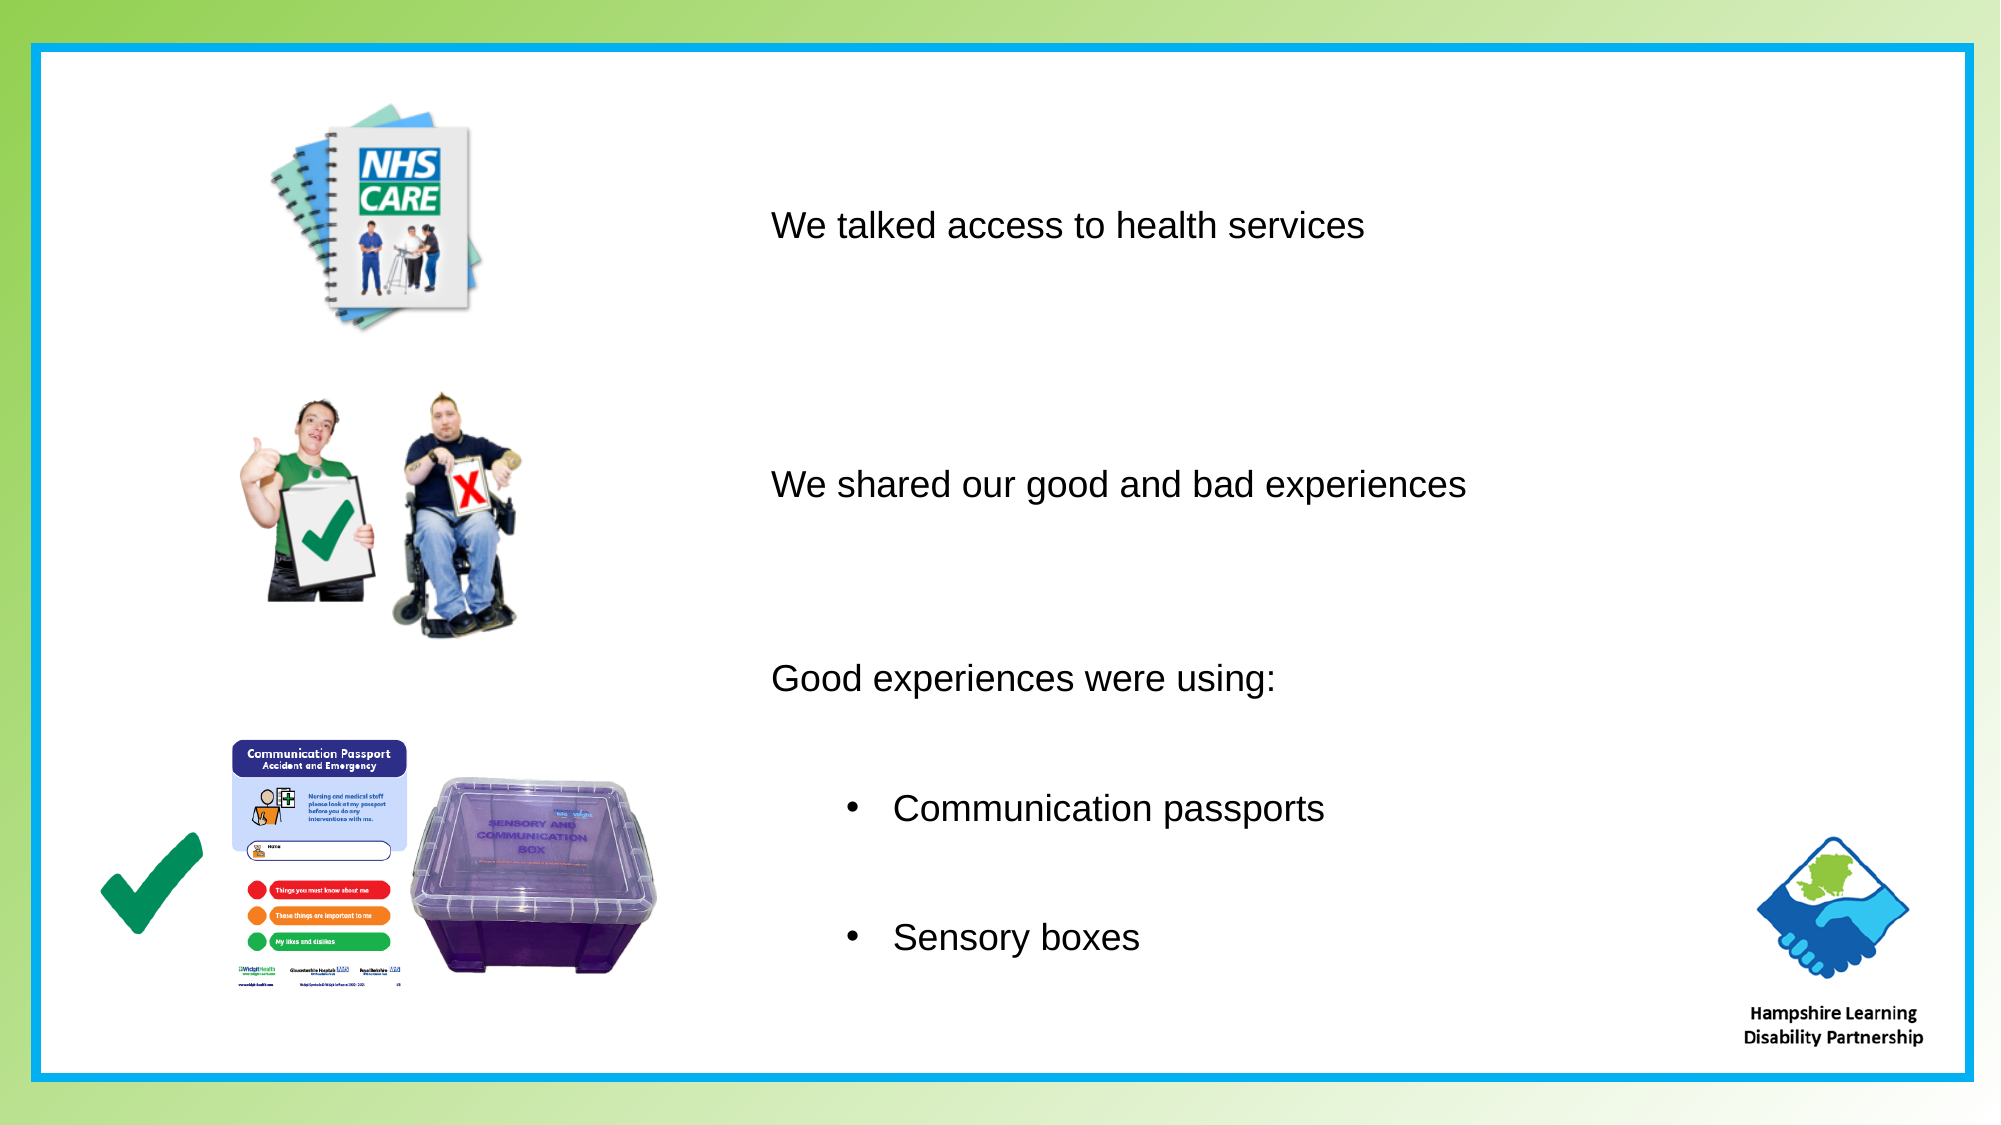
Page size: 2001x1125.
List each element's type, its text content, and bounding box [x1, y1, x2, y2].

text_box [35, 47, 1970, 1078]
picture [260, 99, 495, 335]
text_box We talked access to health services We shared our good and bad experiences Good experiences were using: Communication passports Sensory boxes [756, 190, 1676, 966]
picture [1703, 830, 1964, 1061]
picture [204, 386, 587, 649]
picture [226, 732, 657, 993]
picture [98, 830, 205, 937]
